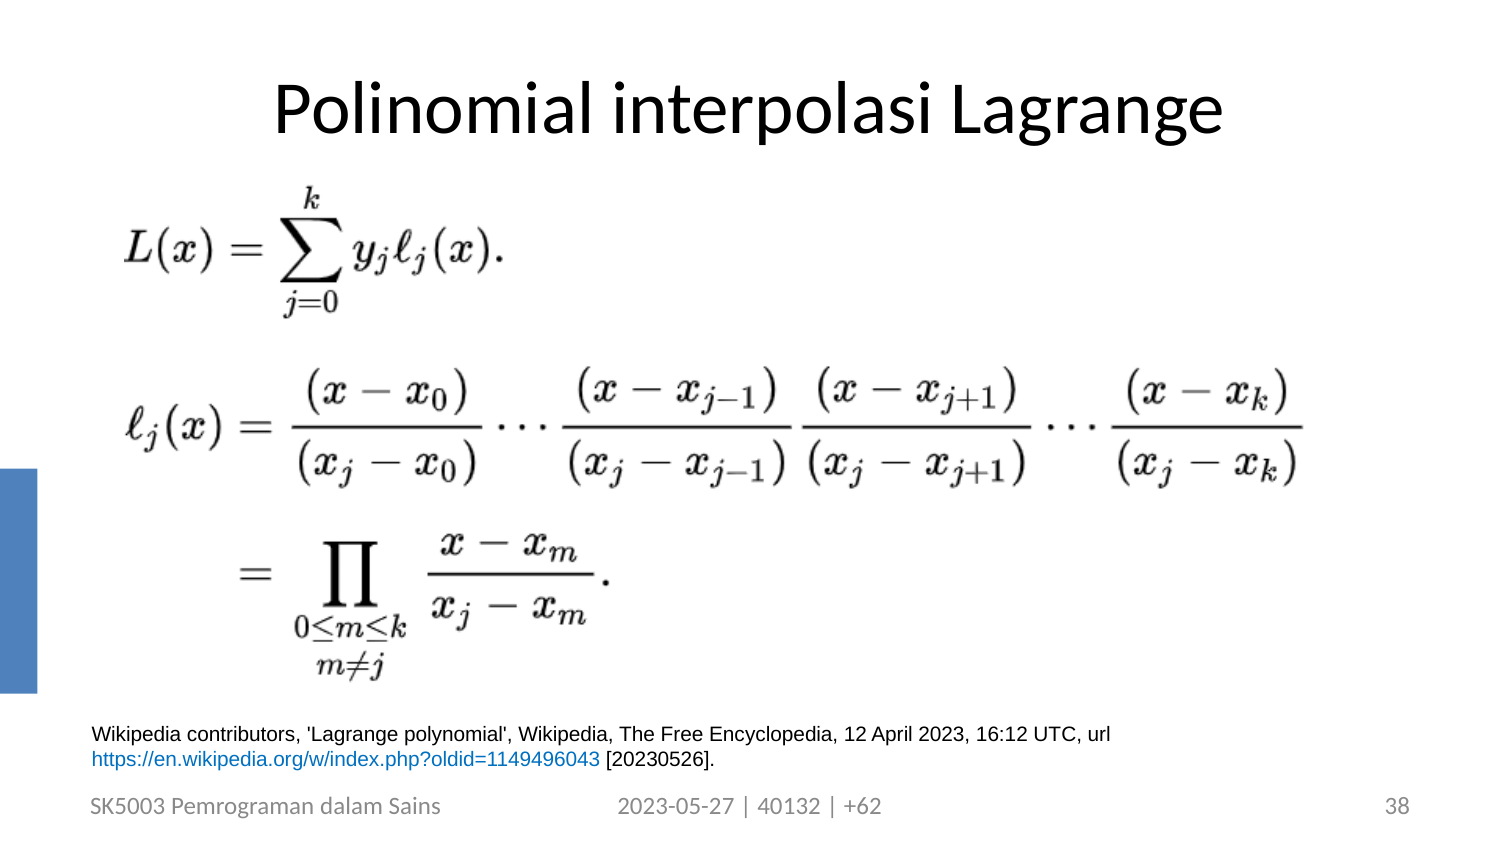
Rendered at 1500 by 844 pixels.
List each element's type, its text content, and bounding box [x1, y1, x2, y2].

title Polinomial interpolasi Lagrange [74, 33, 1426, 175]
footer 2023-05-27 | 40132 | +62 [512, 782, 988, 827]
slide_number SK5003 Pemrograman dalam Sains [75, 782, 463, 827]
picture [112, 347, 1331, 693]
picture [123, 175, 517, 329]
slide_number 38 [1074, 782, 1425, 827]
text_box Wikipedia contributors, 'Lagrange polynomial', Wikipedia, The Free Encyclopedia, 12 April 2023, 16:12 UTC, url https://en.wikipedia.org/w/index.php?oldid=1149496043 [20230526]. [76, 713, 1425, 778]
